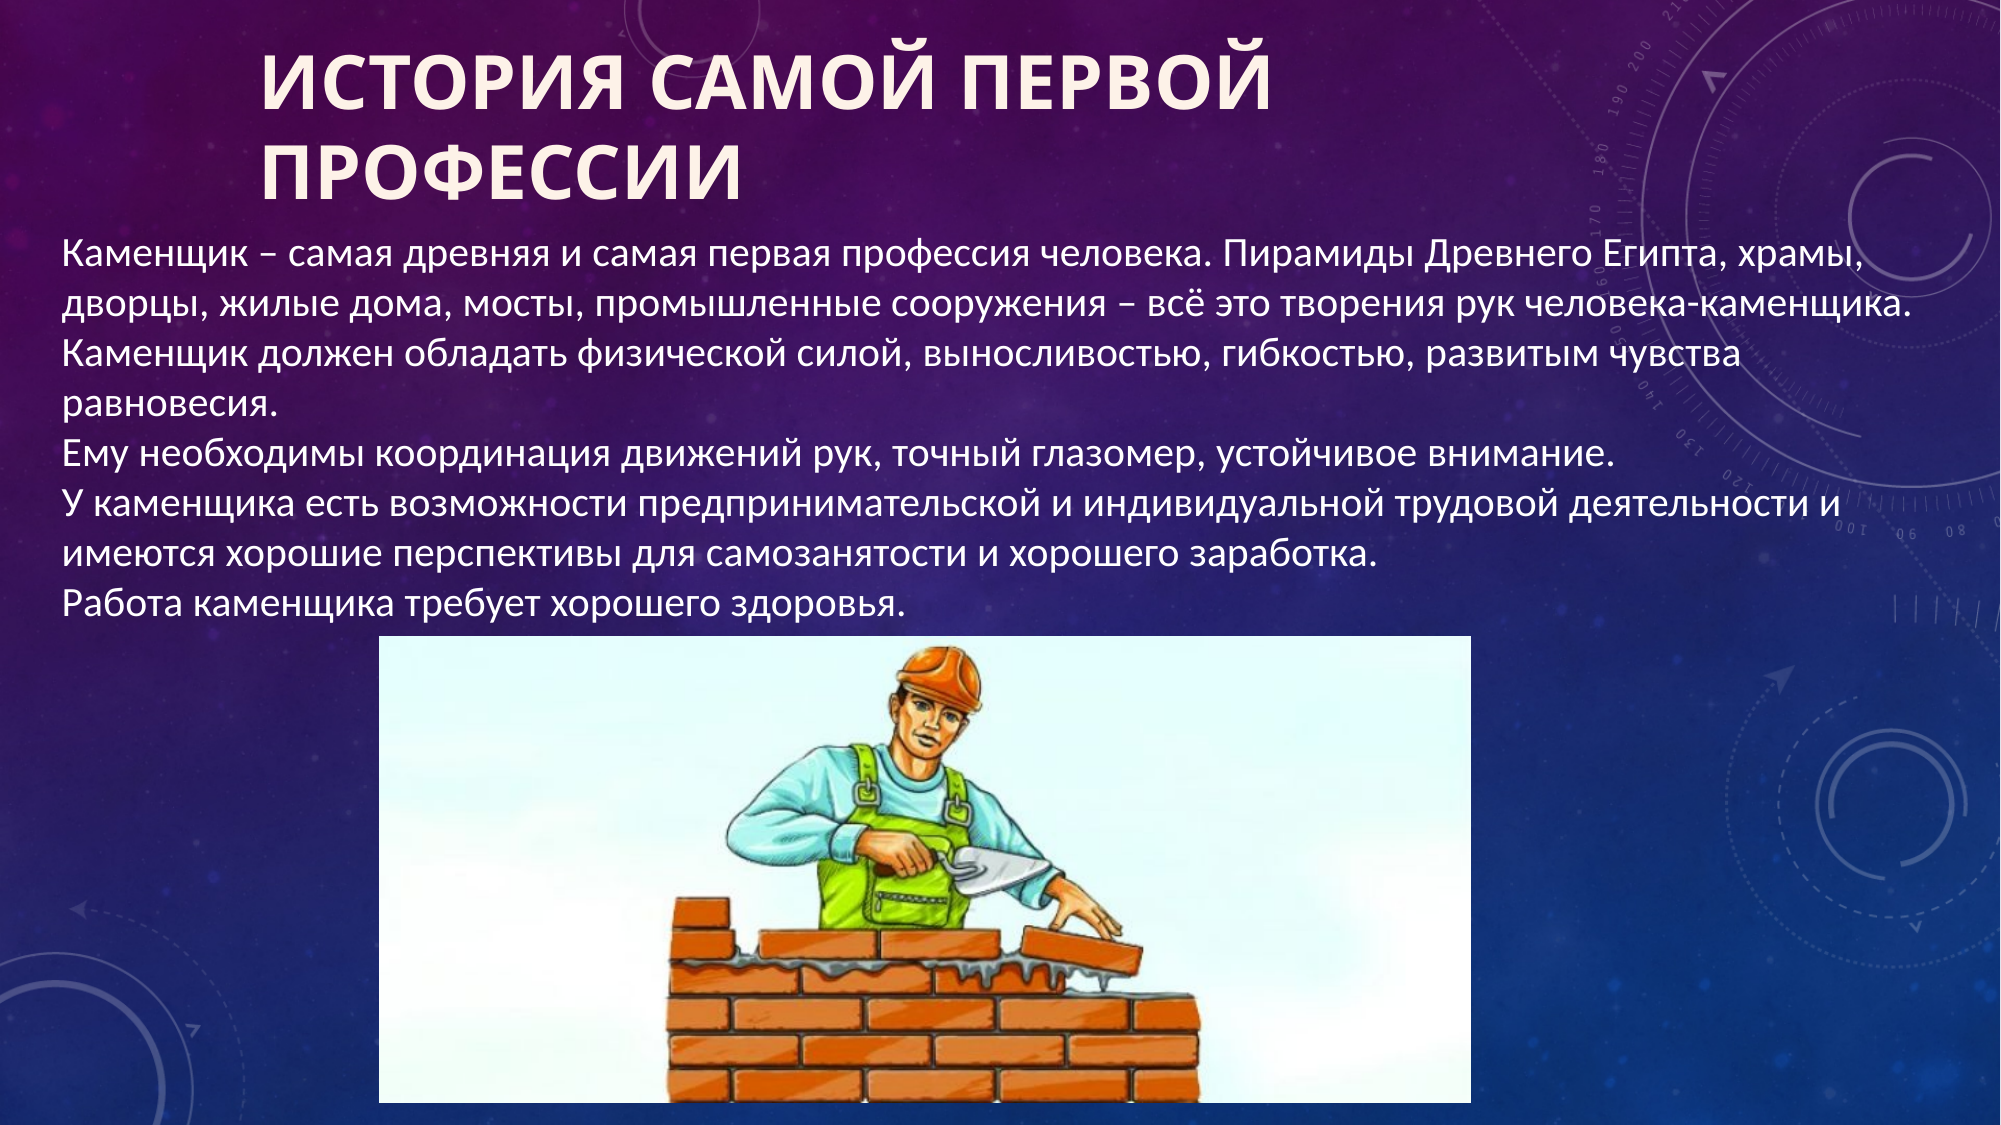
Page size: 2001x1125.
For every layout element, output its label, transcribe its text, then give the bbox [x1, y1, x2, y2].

text_box История самой первой профессии [244, 26, 1724, 217]
text_box Каменщик – самая древняя и самая первая профессия человека. Пирамиды Древнего Египта, храмы, дворцы, жилые дома, мосты, промышленные сооружения – всё это творения рук человека-каменщика. Каменщик должен обладать физической силой, выносливостью, гибкостью, развитым чувства равновесия. Ему необходимы координация движений рук, точный глазомер, устойчивое внимание. У каменщика есть возможности предпринимательской и индивидуальной трудовой деятельности и имеются хорошие перспективы для самозанятости и хорошего заработка. Работа каменщика требует хорошего здоровья. [46, 217, 1939, 632]
picture [0, 0, 2001, 1125]
